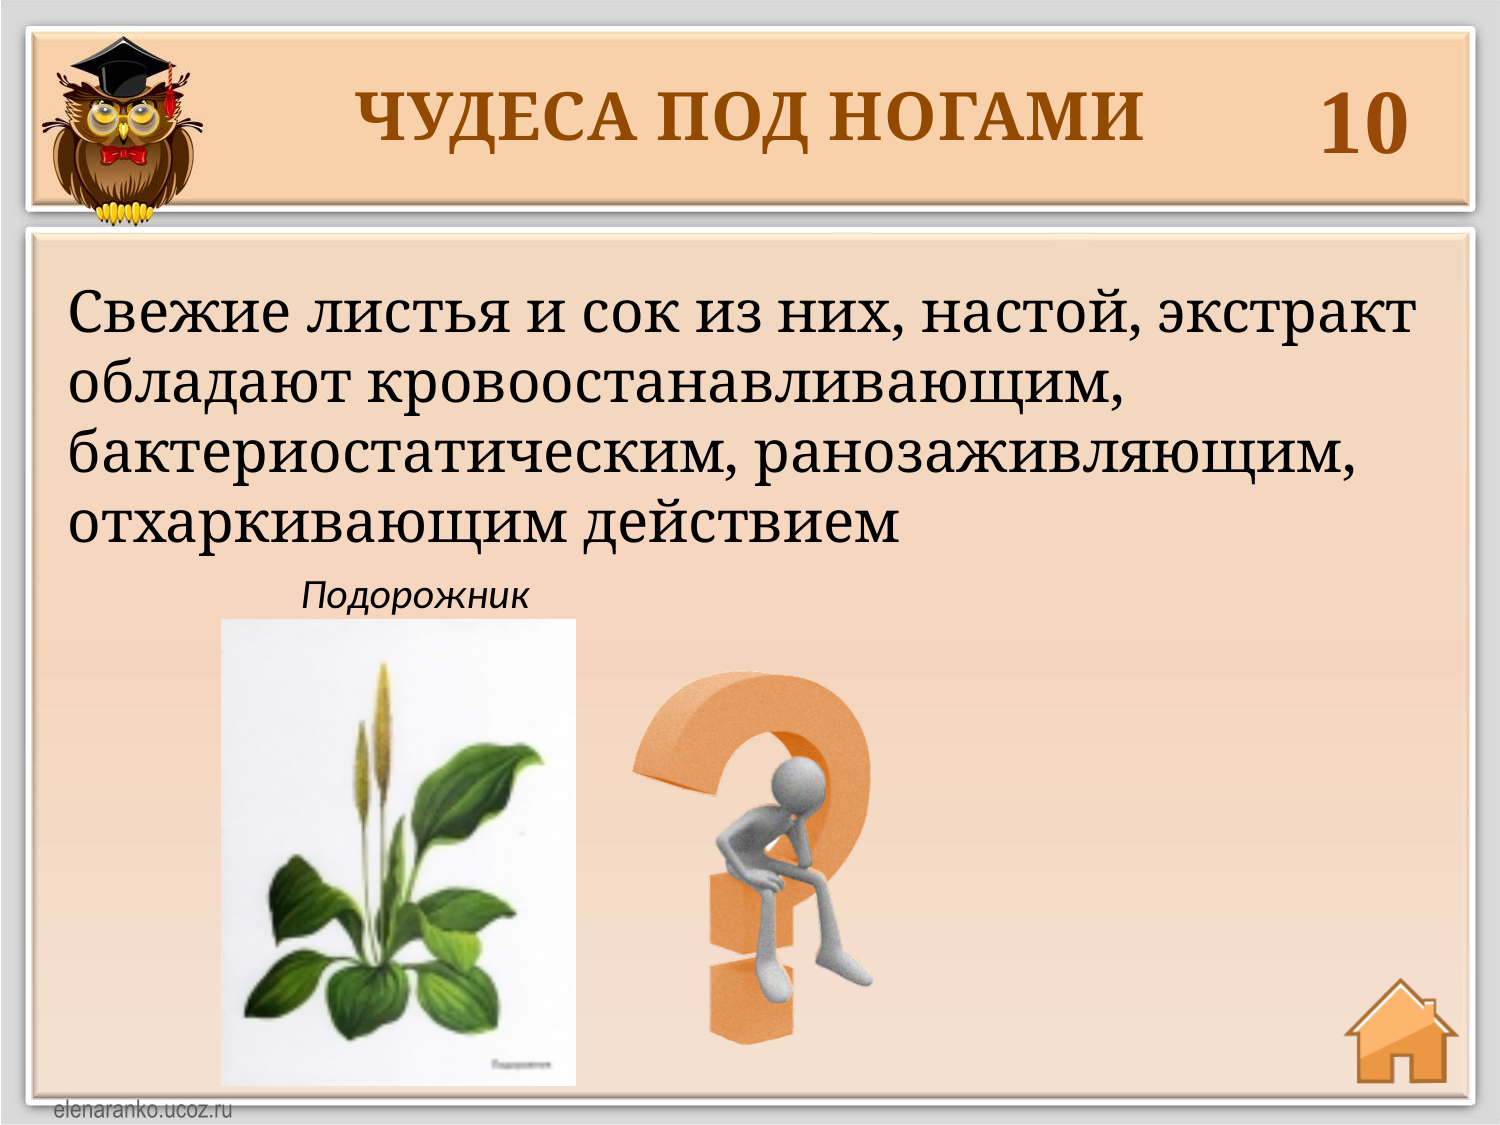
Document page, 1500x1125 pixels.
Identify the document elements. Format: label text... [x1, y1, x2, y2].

text_box ЧУДЕСА ПОД НОГАМИ [218, 66, 1281, 161]
text_box Свежие листья и сок из них, настой, экстракт обладают кровоостанавливающим, бактериостатическим, ранозаживляющим, отхаркивающим действием [53, 267, 1447, 562]
picture [0, 0, 1500, 1125]
text_box Подорожник [76, 559, 550, 625]
text_box 10 [1281, 54, 1447, 180]
